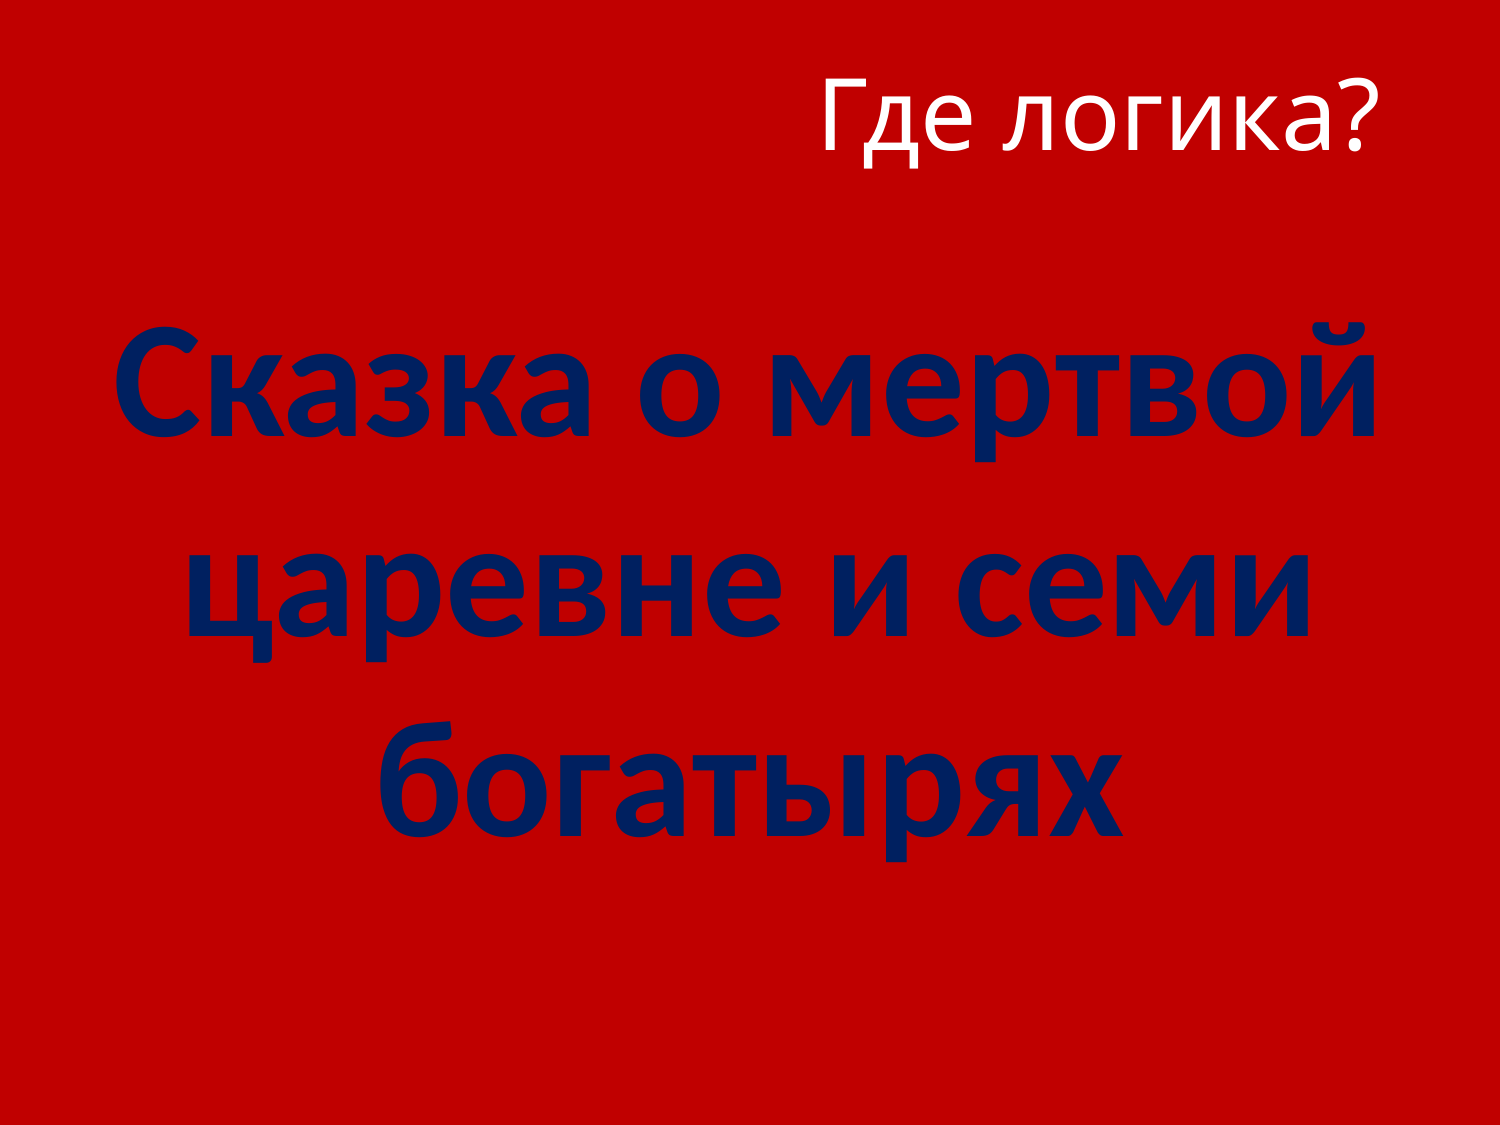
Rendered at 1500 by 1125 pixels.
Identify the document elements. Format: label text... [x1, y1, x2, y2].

list Сказка о мертвой царевне и семи богатырях [75, 262, 1425, 1005]
text_box Где логика? [801, 42, 1397, 178]
